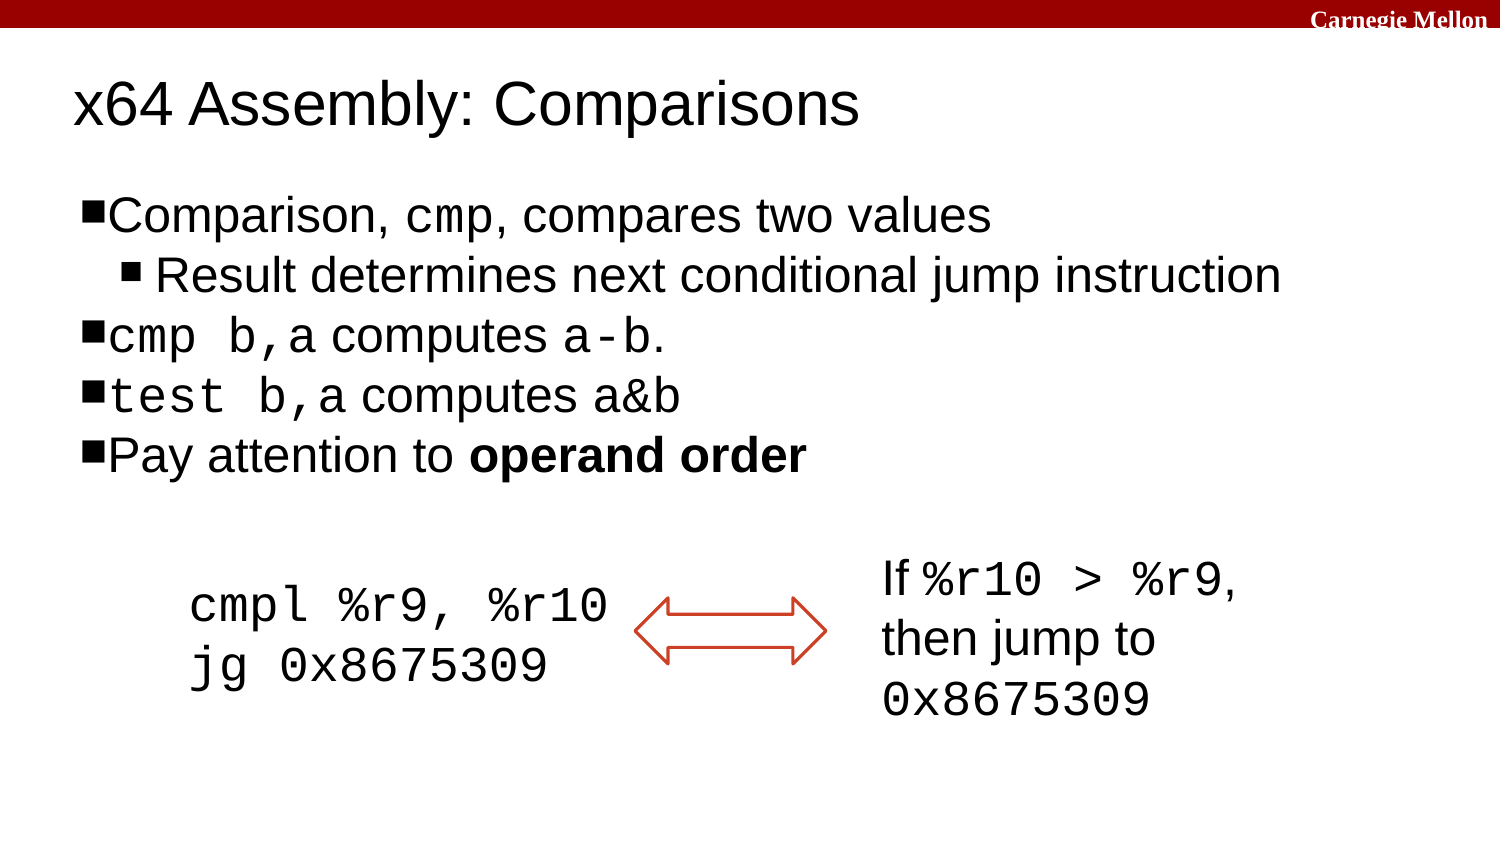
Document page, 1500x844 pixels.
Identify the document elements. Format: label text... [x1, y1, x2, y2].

text_box x64 Assembly: Comparisons [58, 15, 1304, 186]
text_box cmpl %r9, %r10 jg 0x8675309 [173, 556, 734, 707]
text_box [635, 597, 827, 664]
text_box Comparison, cmp, compares two values Result determines next conditional jump instruction cmp b,a computes a-b. test b,a computes a&b Pay attention to operand order [65, 167, 1396, 673]
text_box If %r10 > %r9, then jump to 0x8675309 [866, 530, 1283, 741]
